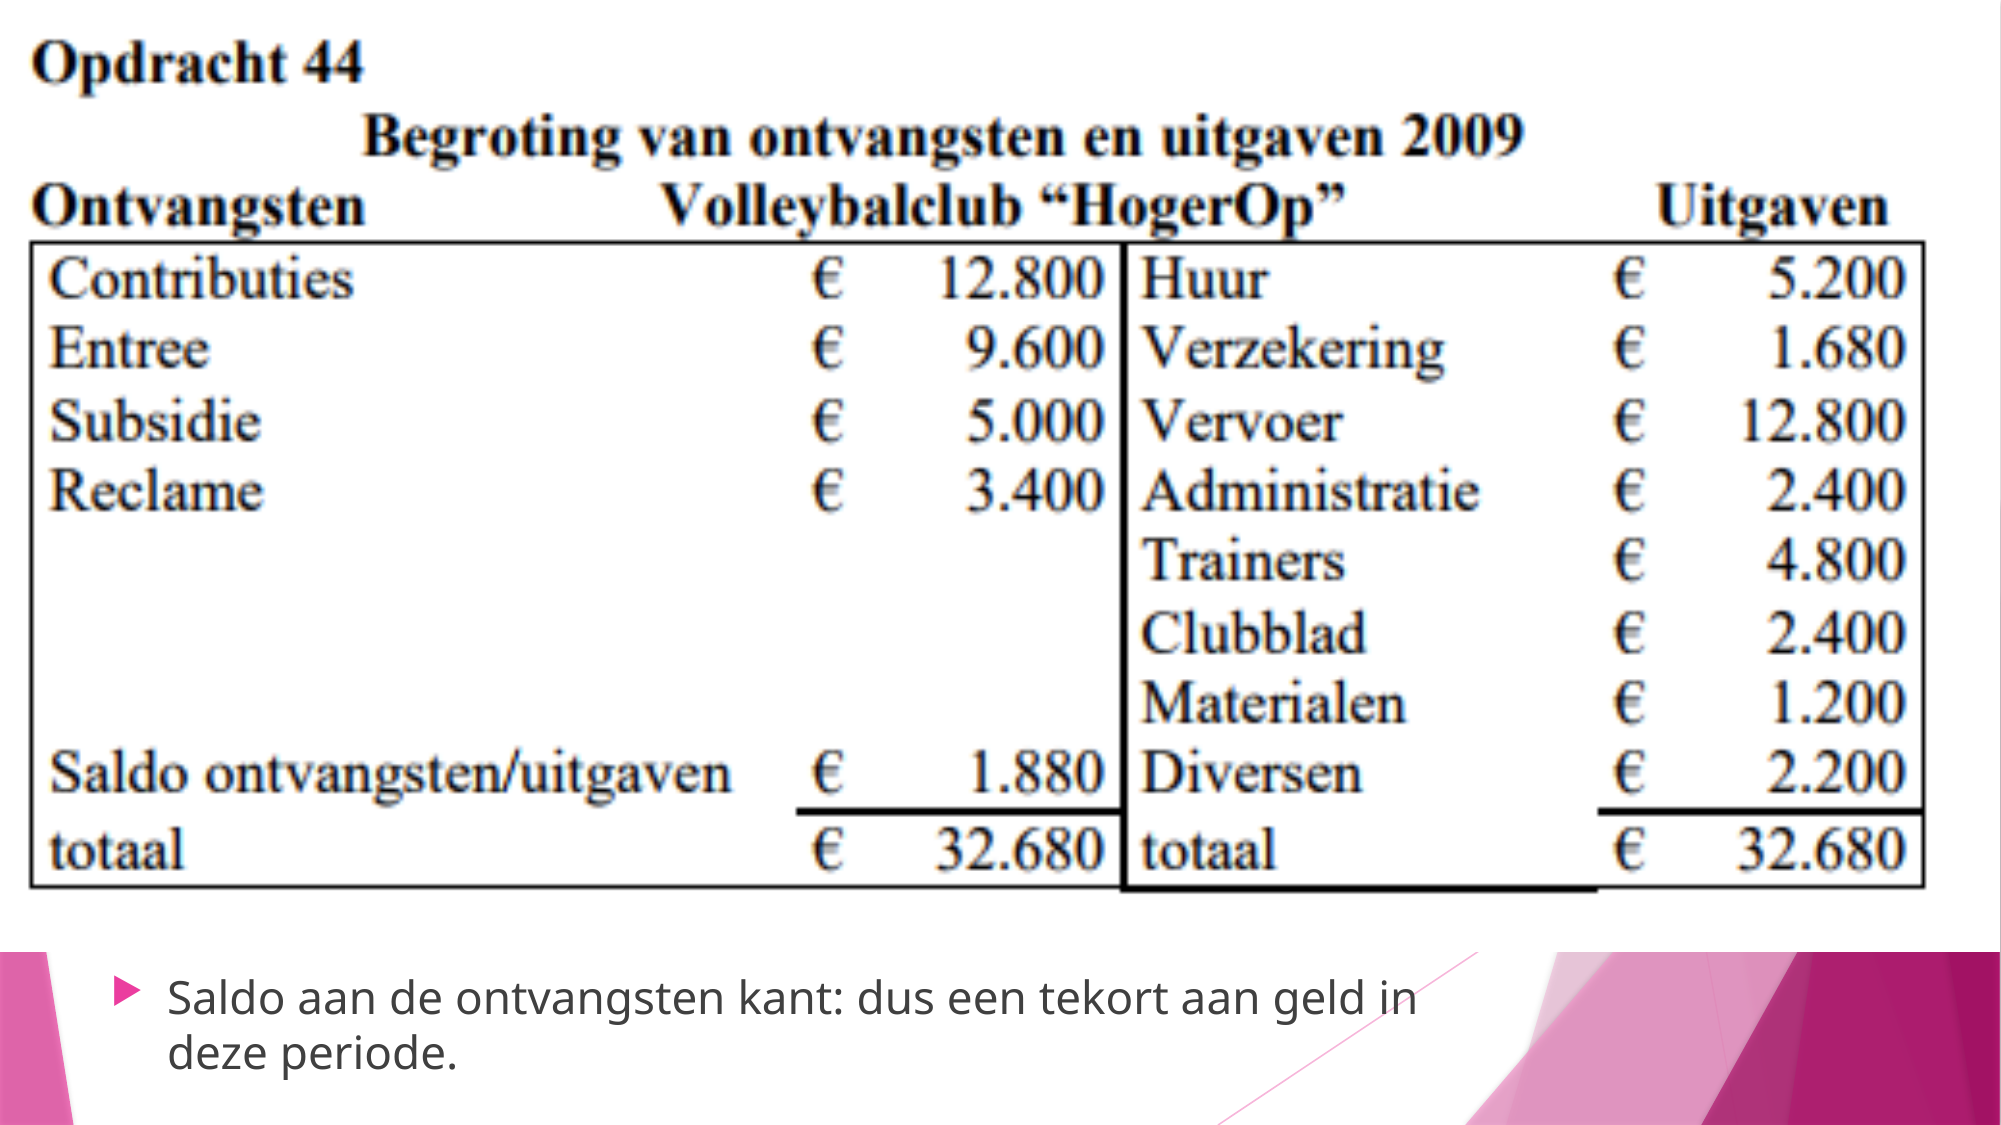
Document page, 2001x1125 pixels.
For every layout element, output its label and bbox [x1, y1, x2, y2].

picture [0, 0, 2001, 953]
